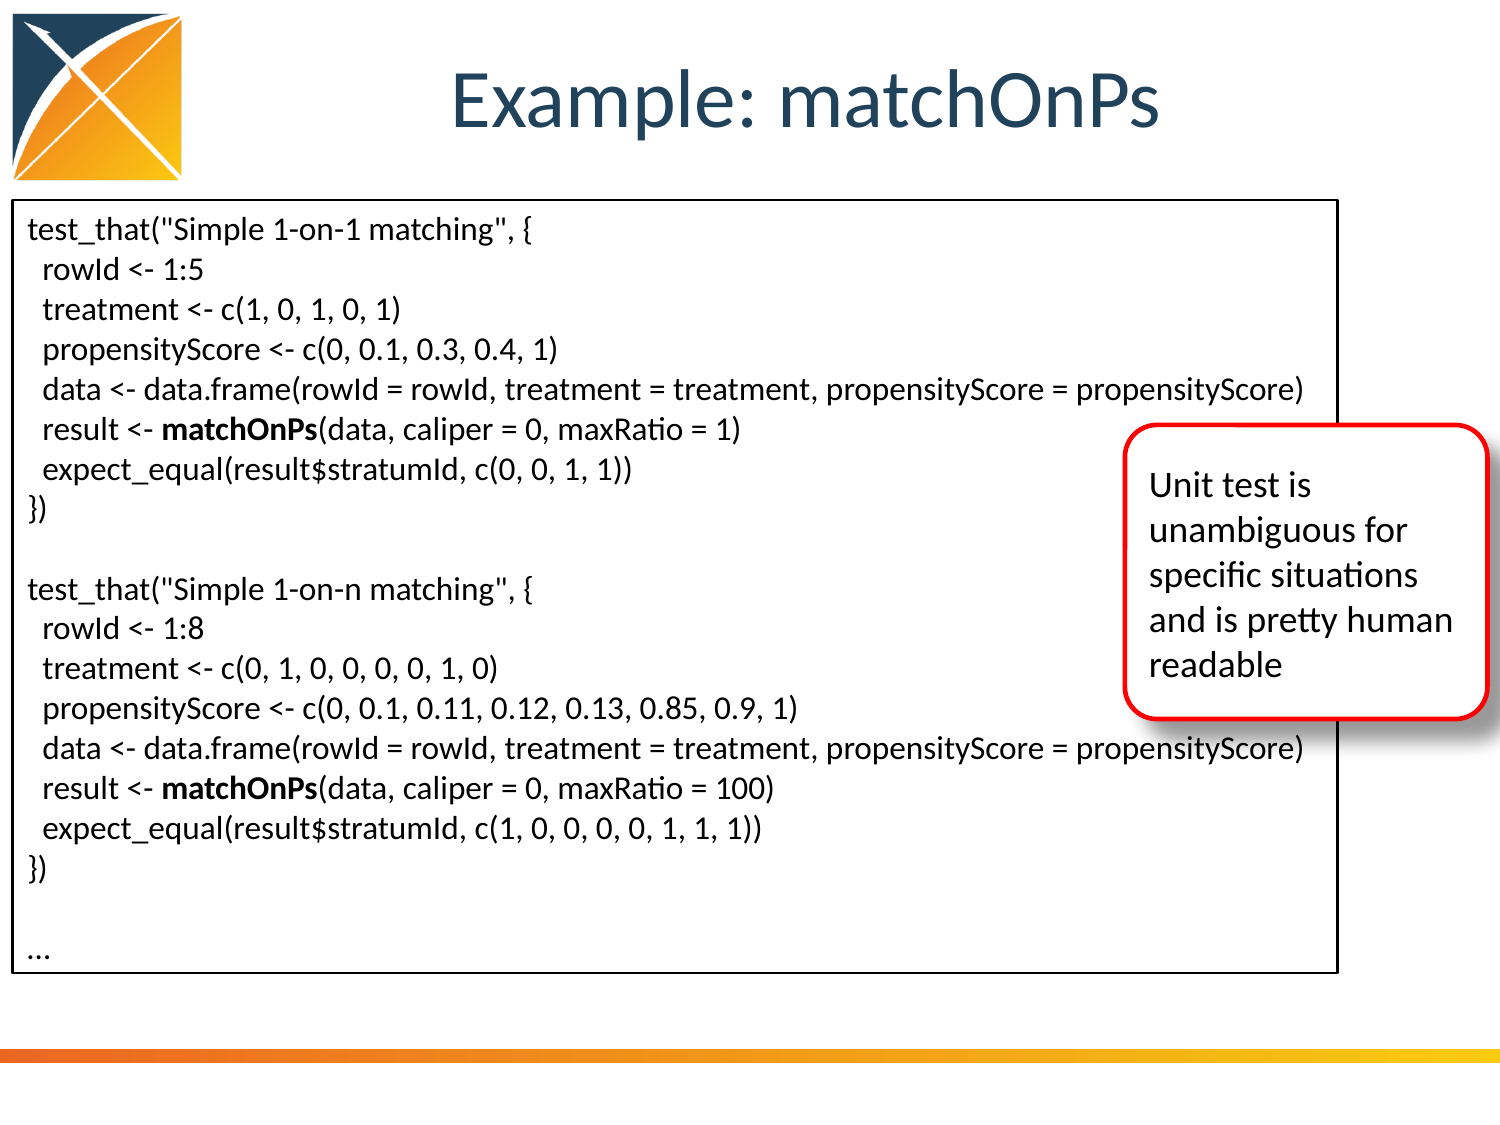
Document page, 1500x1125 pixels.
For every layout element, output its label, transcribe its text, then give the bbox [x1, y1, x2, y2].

title Example: matchOnPs [187, 24, 1425, 163]
picture [0, 0, 206, 200]
text_box test_that("Simple 1-on-1 matching", { rowId <- 1:5 treatment <- c(1, 0, 1, 0, 1) propensityScore <- c(0, 0.1, 0.3, 0.4, 1) data <- data.frame(rowId = rowId, treatment = treatment, propensityScore = propensityScore) result <- matchOnPs(data, caliper = 0, maxRatio = 1) expect_equal(result$stratumId, c(0, 0, 1, 1)) }) test_that("Simple 1-on-n matching", { rowId <- 1:8 treatment <- c(0, 1, 0, 0, 0, 0, 1, 0) propensityScore <- c(0, 0.1, 0.11, 0.12, 0.13, 0.85, 0.9, 1) data <- data.frame(rowId = rowId, treatment = treatment, propensityScore = propensityScore) result <- matchOnPs(data, caliper = 0, maxRatio = 100) expect_equal(result$stratumId, c(1, 0, 0, 0, 0, 1, 1, 1)) }) … [12, 199, 1338, 974]
text_box Unit test is unambiguous for specific situations and is pretty human readable [1122, 422, 1490, 722]
